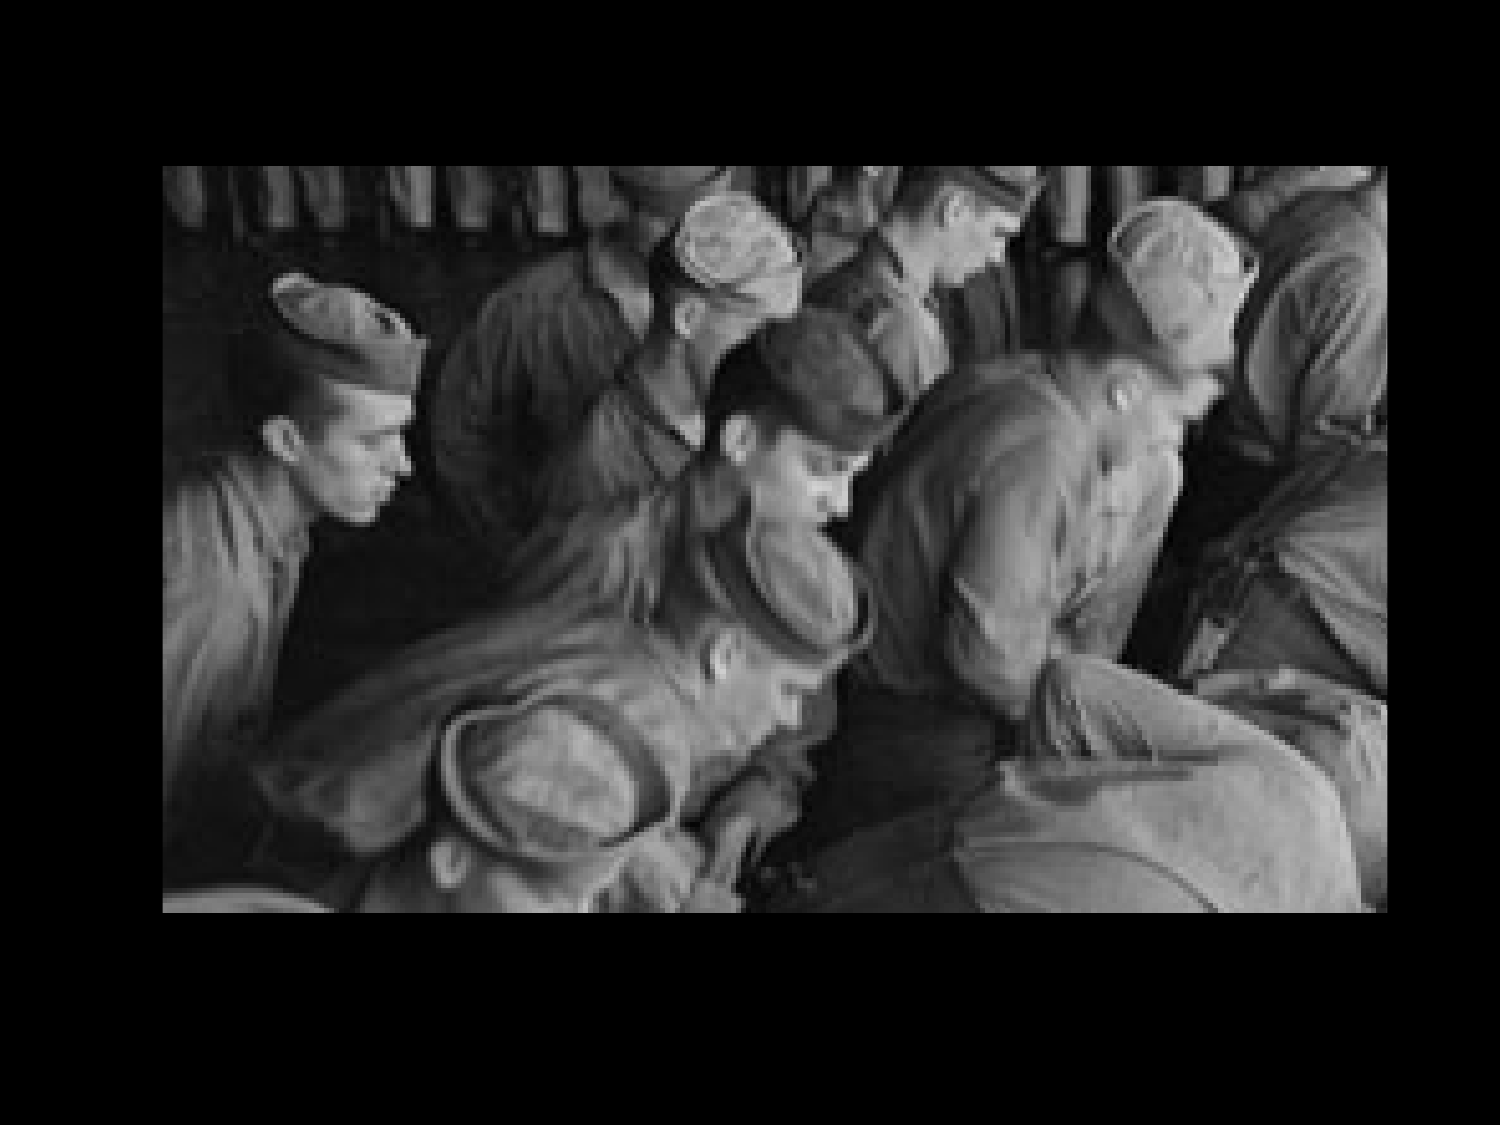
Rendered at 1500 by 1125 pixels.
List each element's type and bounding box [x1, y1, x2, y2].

picture [162, 166, 1388, 913]
